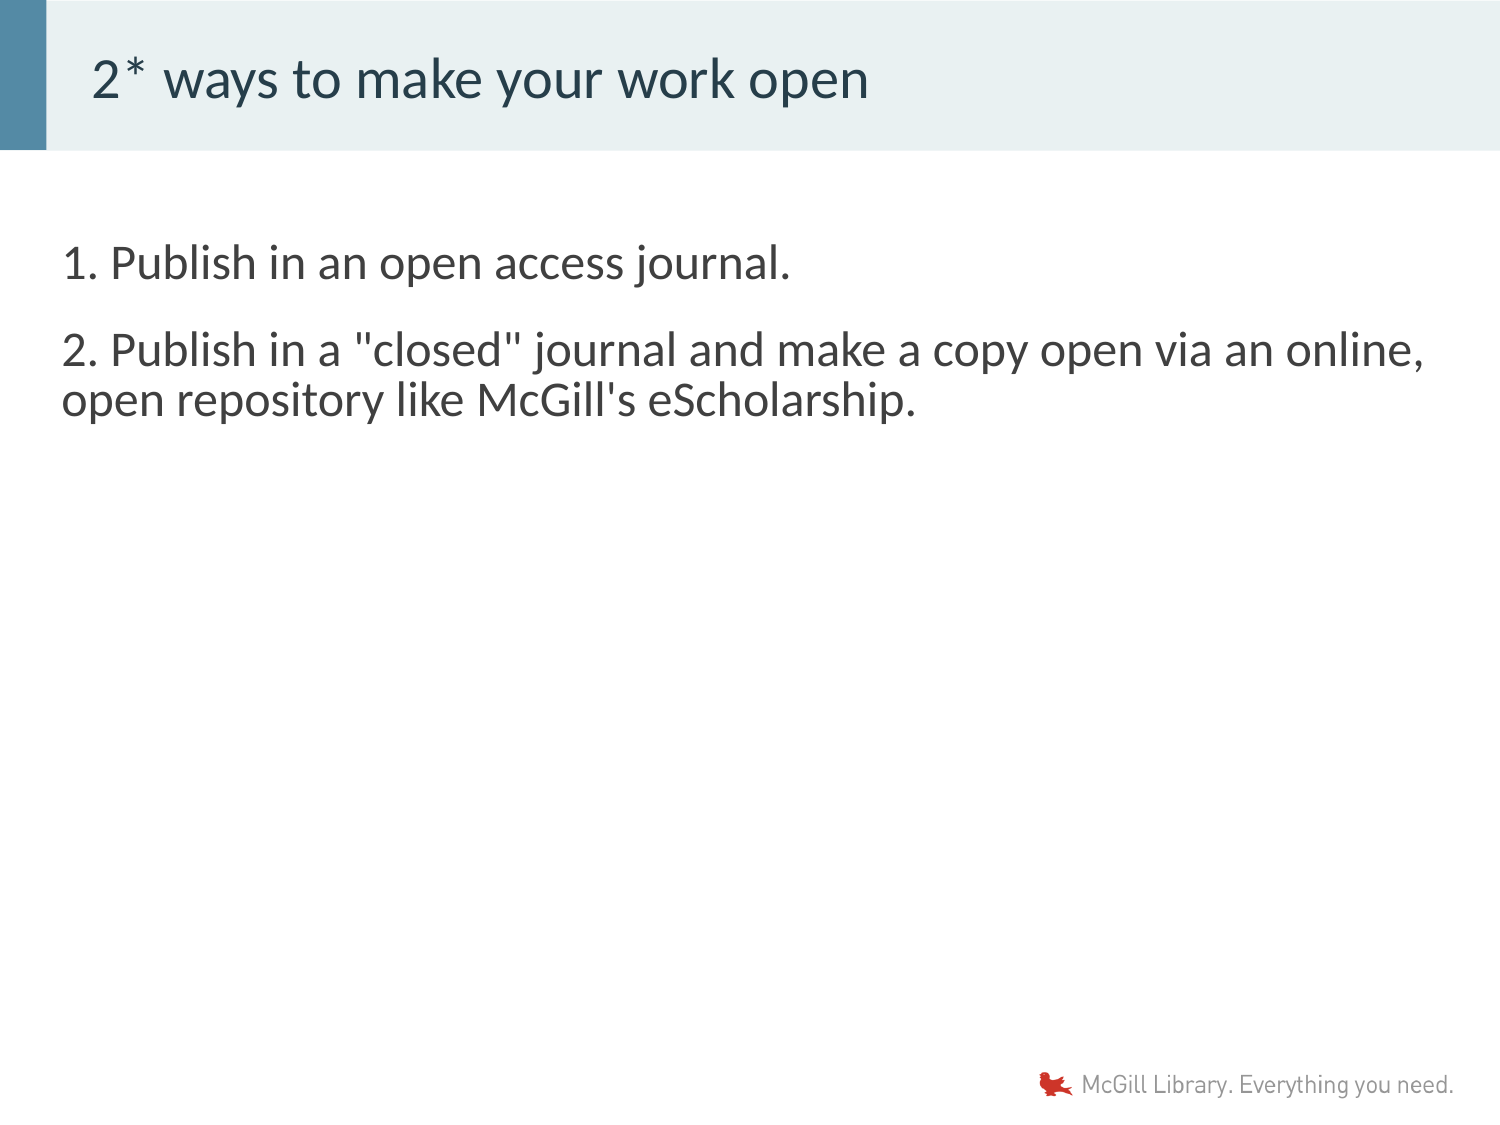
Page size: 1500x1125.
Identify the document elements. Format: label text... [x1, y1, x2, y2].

title 2* ways to make your work open [46, 0, 1500, 150]
picture [1076, 1070, 1458, 1102]
picture [1037, 1070, 1075, 1098]
list 1. Publish in an open access journal. 2. Publish in a "closed" journal and make a copy open via an online, open repository like McGill's eScholarship. [46, 234, 1458, 1021]
